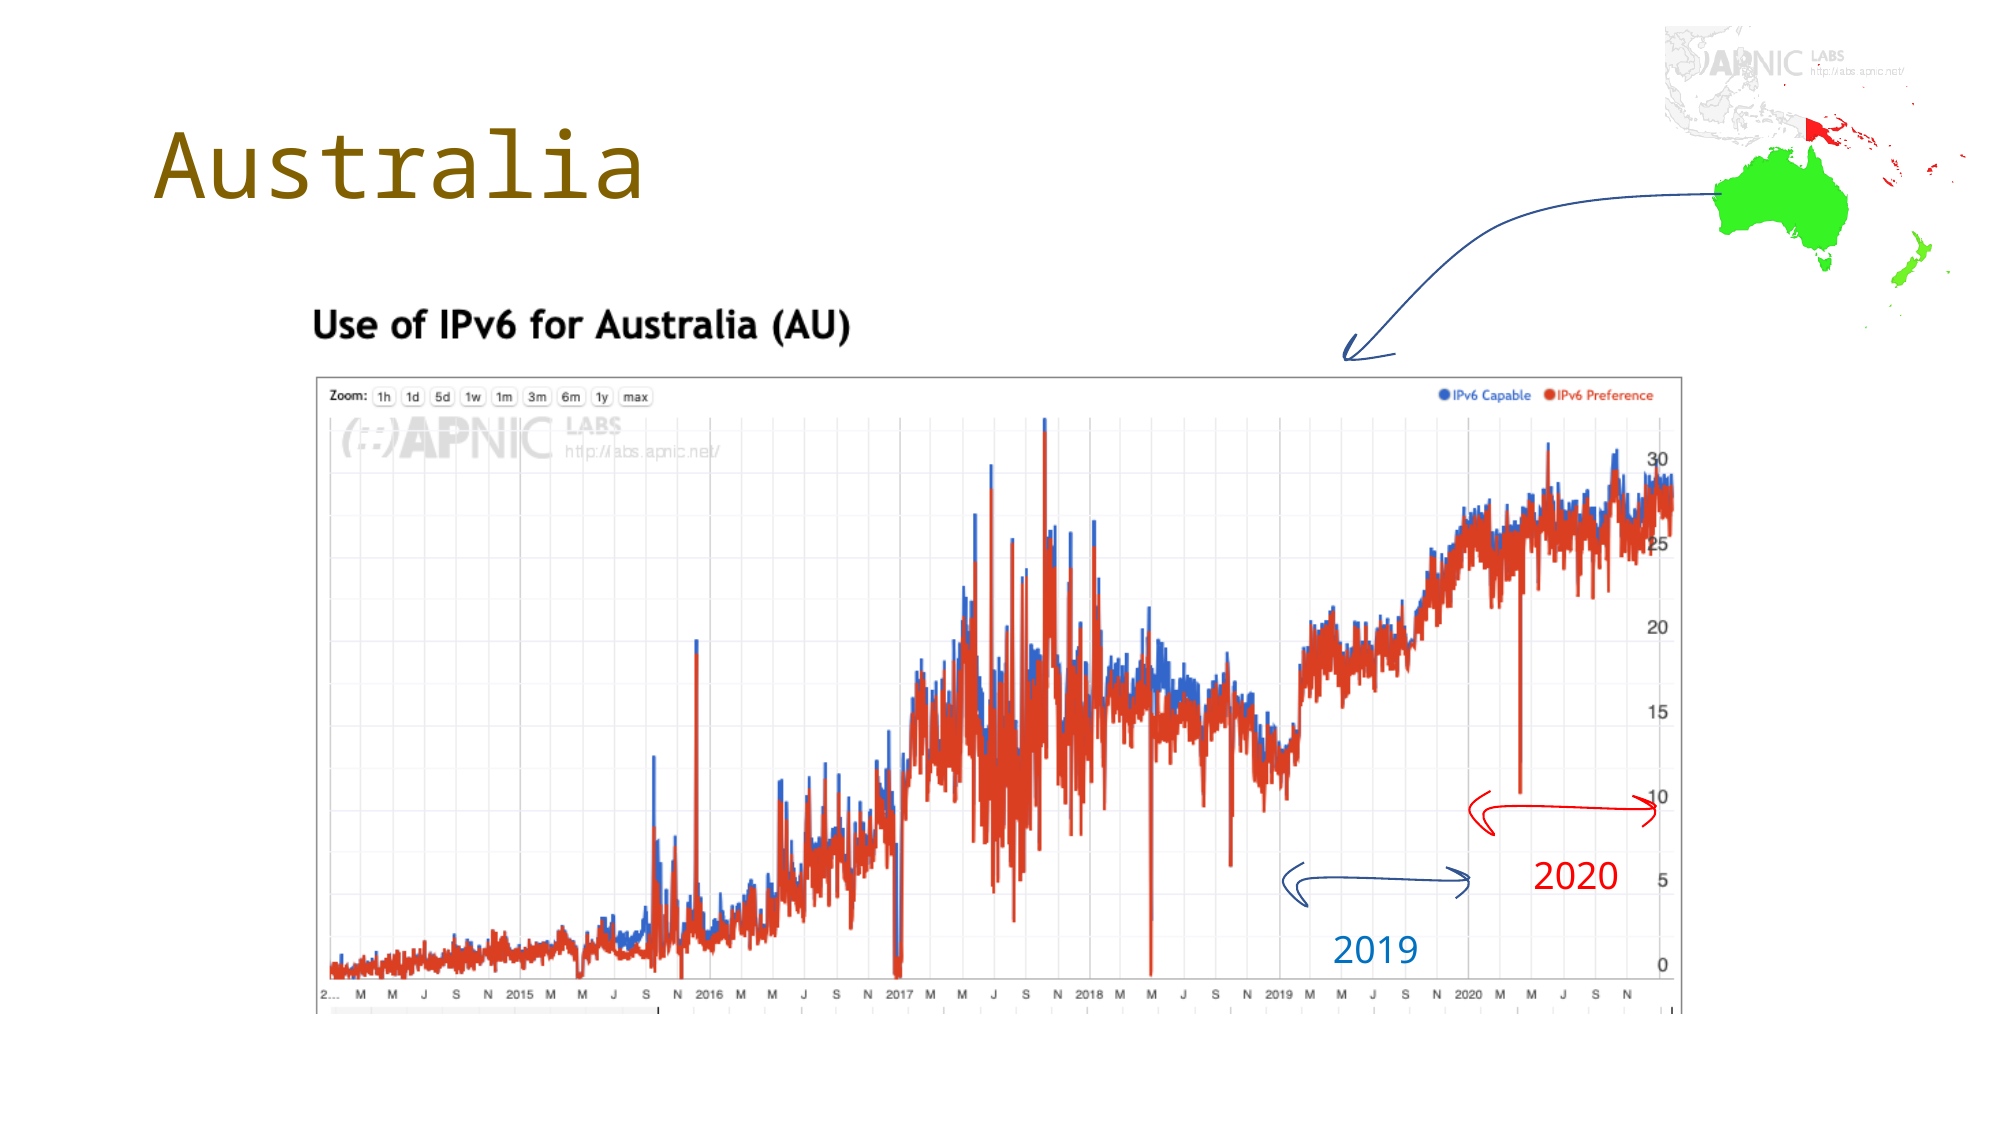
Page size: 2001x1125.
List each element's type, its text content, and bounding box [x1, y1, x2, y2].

picture [1665, 23, 2000, 351]
title Australia [137, 59, 1665, 278]
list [308, 299, 1692, 1014]
text_box [1407, 194, 1665, 299]
